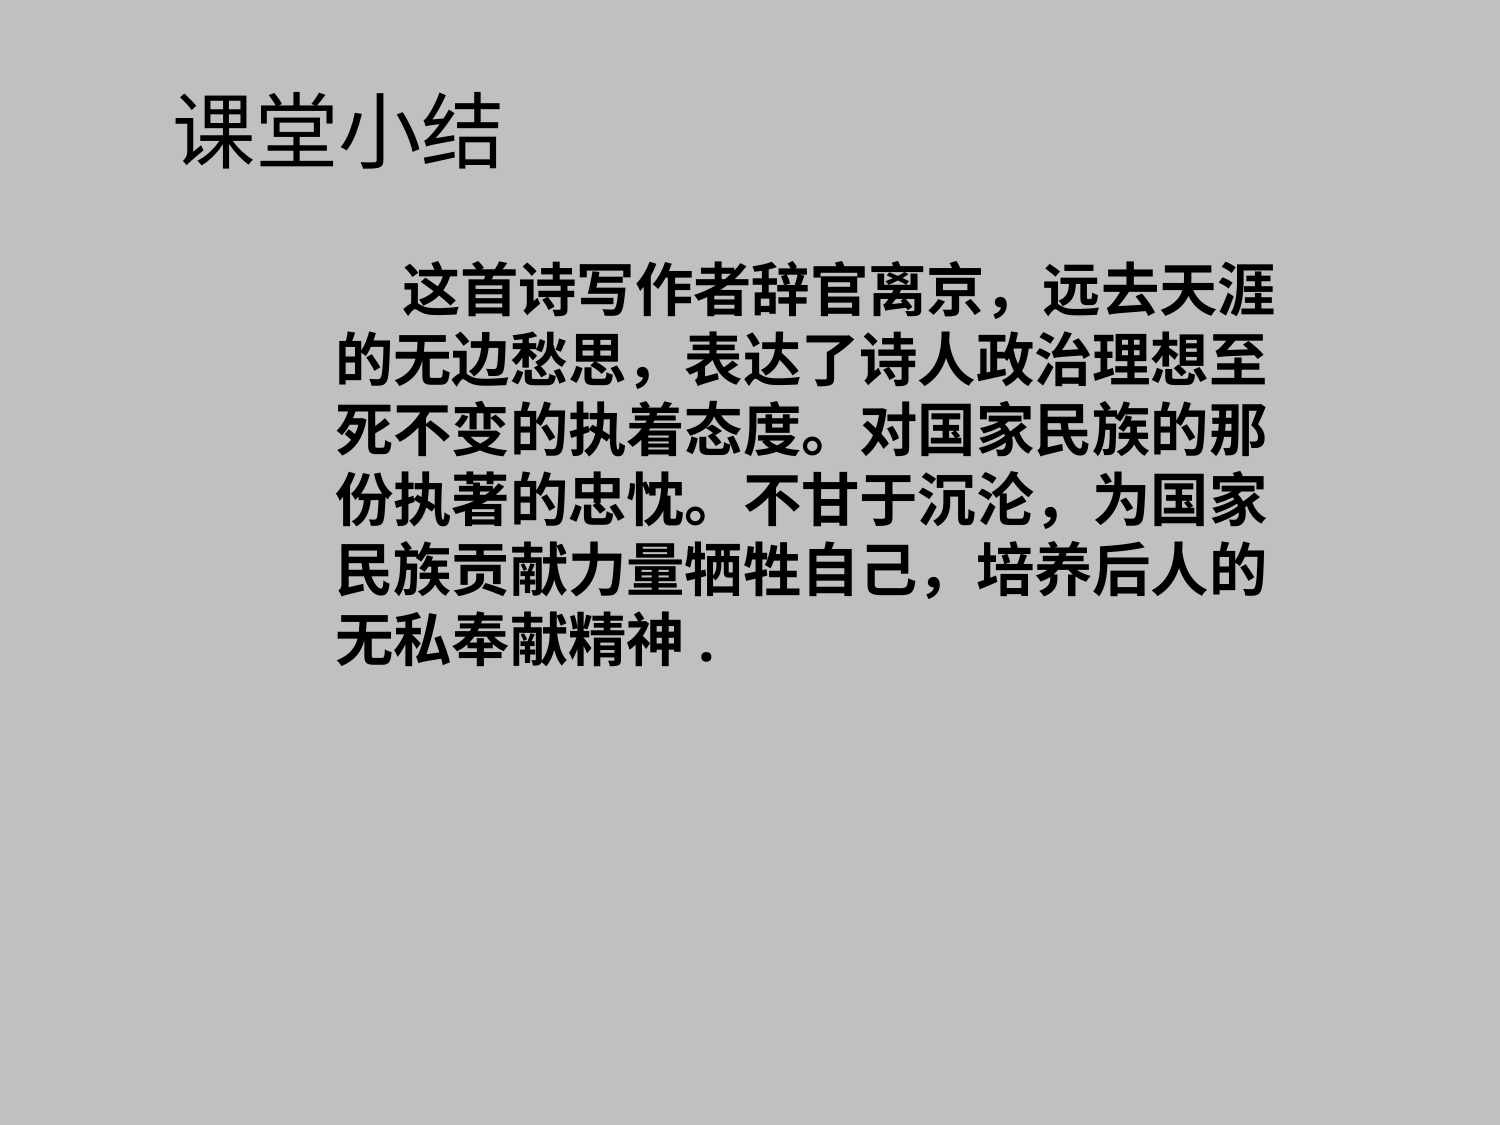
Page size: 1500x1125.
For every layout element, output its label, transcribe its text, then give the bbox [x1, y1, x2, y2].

text_box 课堂小结 [157, 71, 599, 187]
text_box 这首诗写作者辞官离京，远去天涯的无边愁思，表达了诗人政治理想至死不变的执着态度。对国家民族的那份执著的忠忱。不甘于沉沦，为国家民族贡献力量牺牲自己，培养后人的无私奉献精神. [320, 245, 1321, 681]
